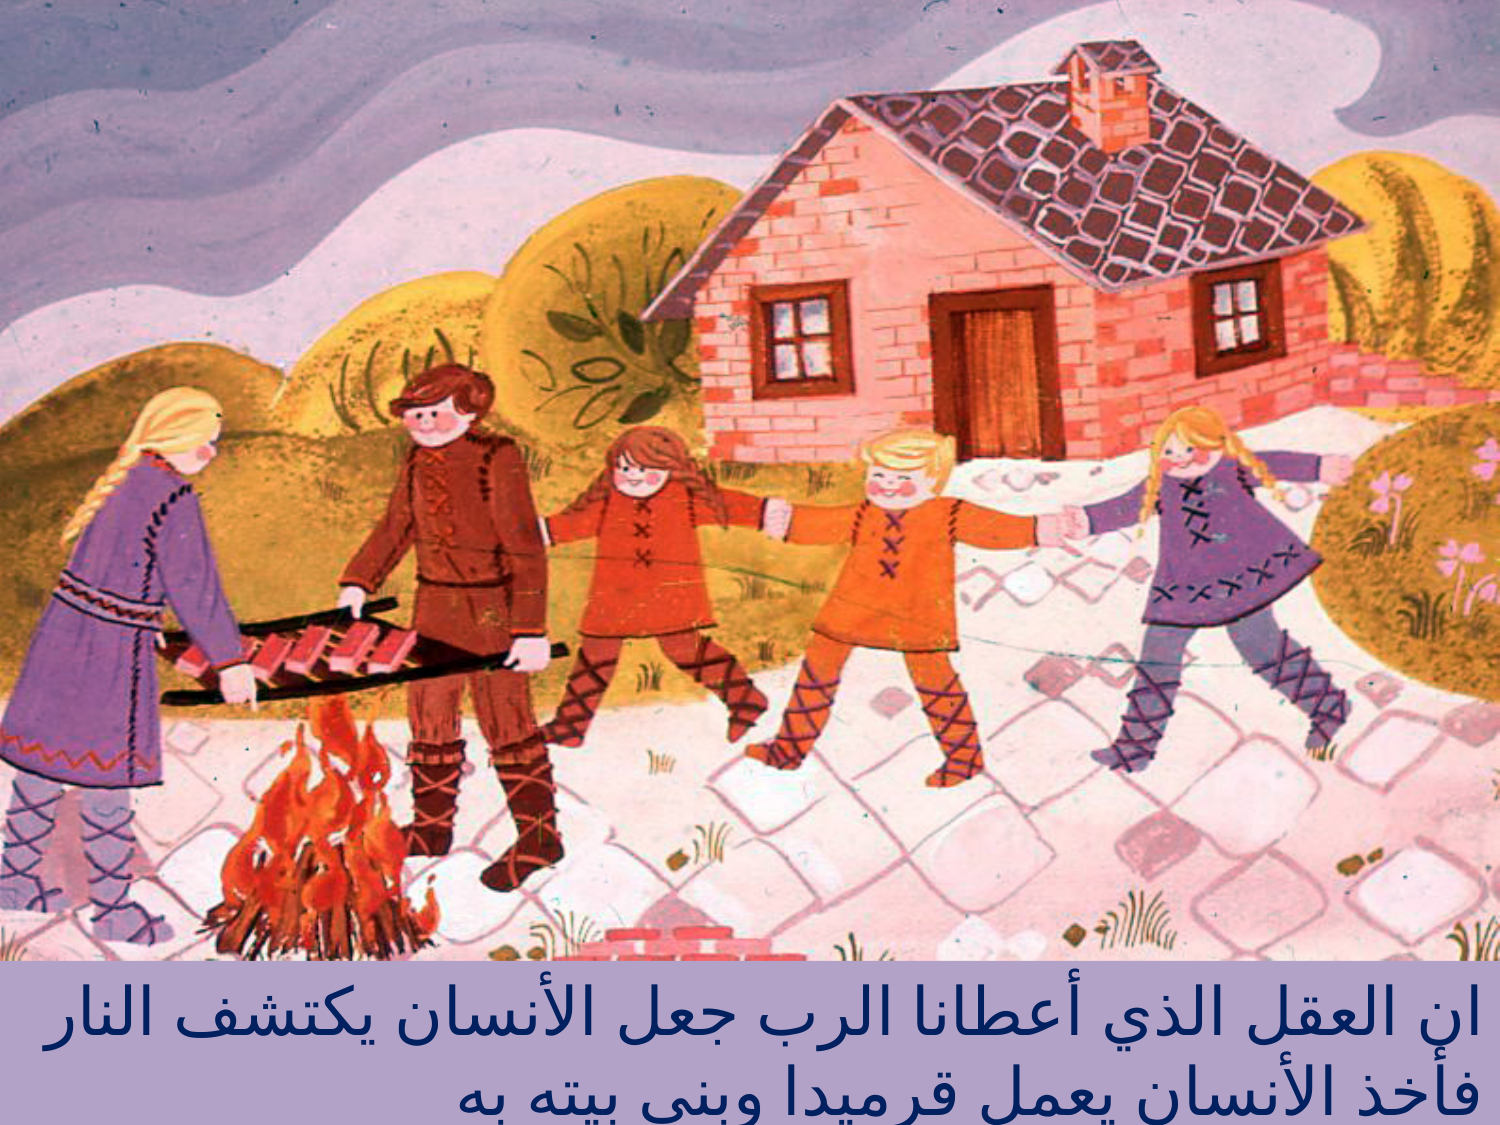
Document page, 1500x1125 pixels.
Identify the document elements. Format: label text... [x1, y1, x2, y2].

text_box ان العقل الذي أعطانا الرب جعل الأنسان يكتشف النار فأخذ الأنسان يعمل قرميدا وبنى بيته به [0, 969, 1500, 1125]
picture [0, 0, 1500, 962]
